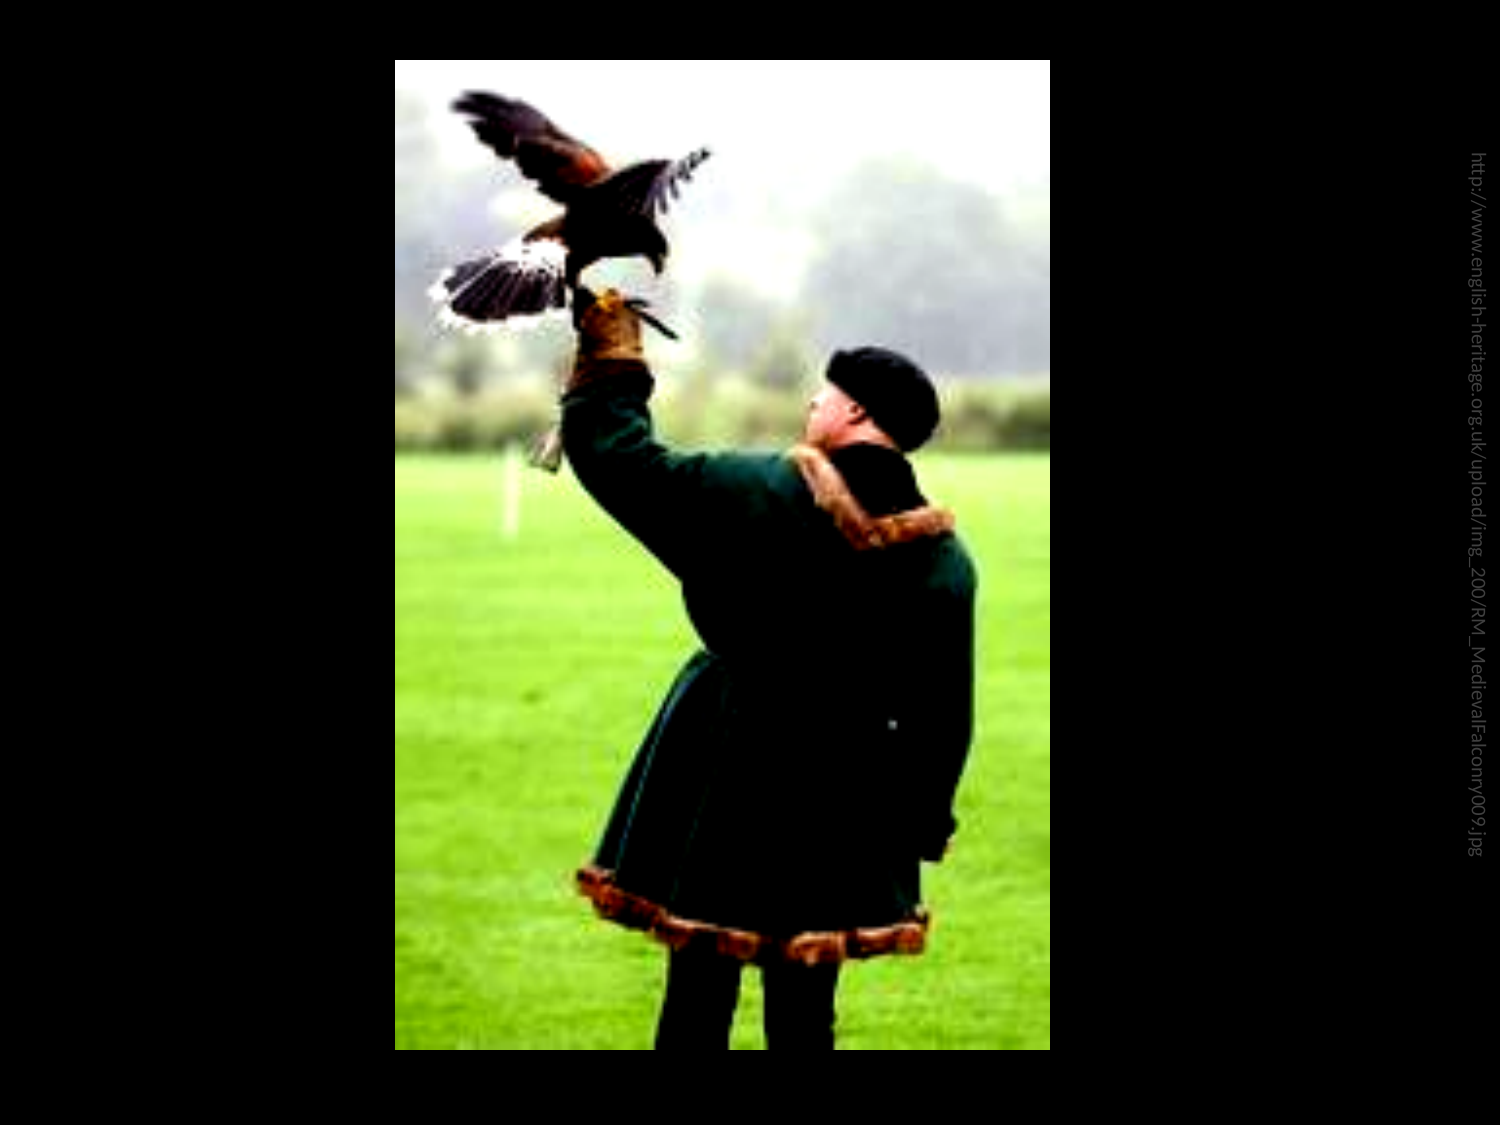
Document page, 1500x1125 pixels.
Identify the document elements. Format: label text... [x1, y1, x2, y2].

picture [395, 60, 1051, 1051]
text_box http://www.english-heritage.org.uk/upload/img_200/RM_MedievalFalconry009.jpg [1460, 137, 1500, 1125]
